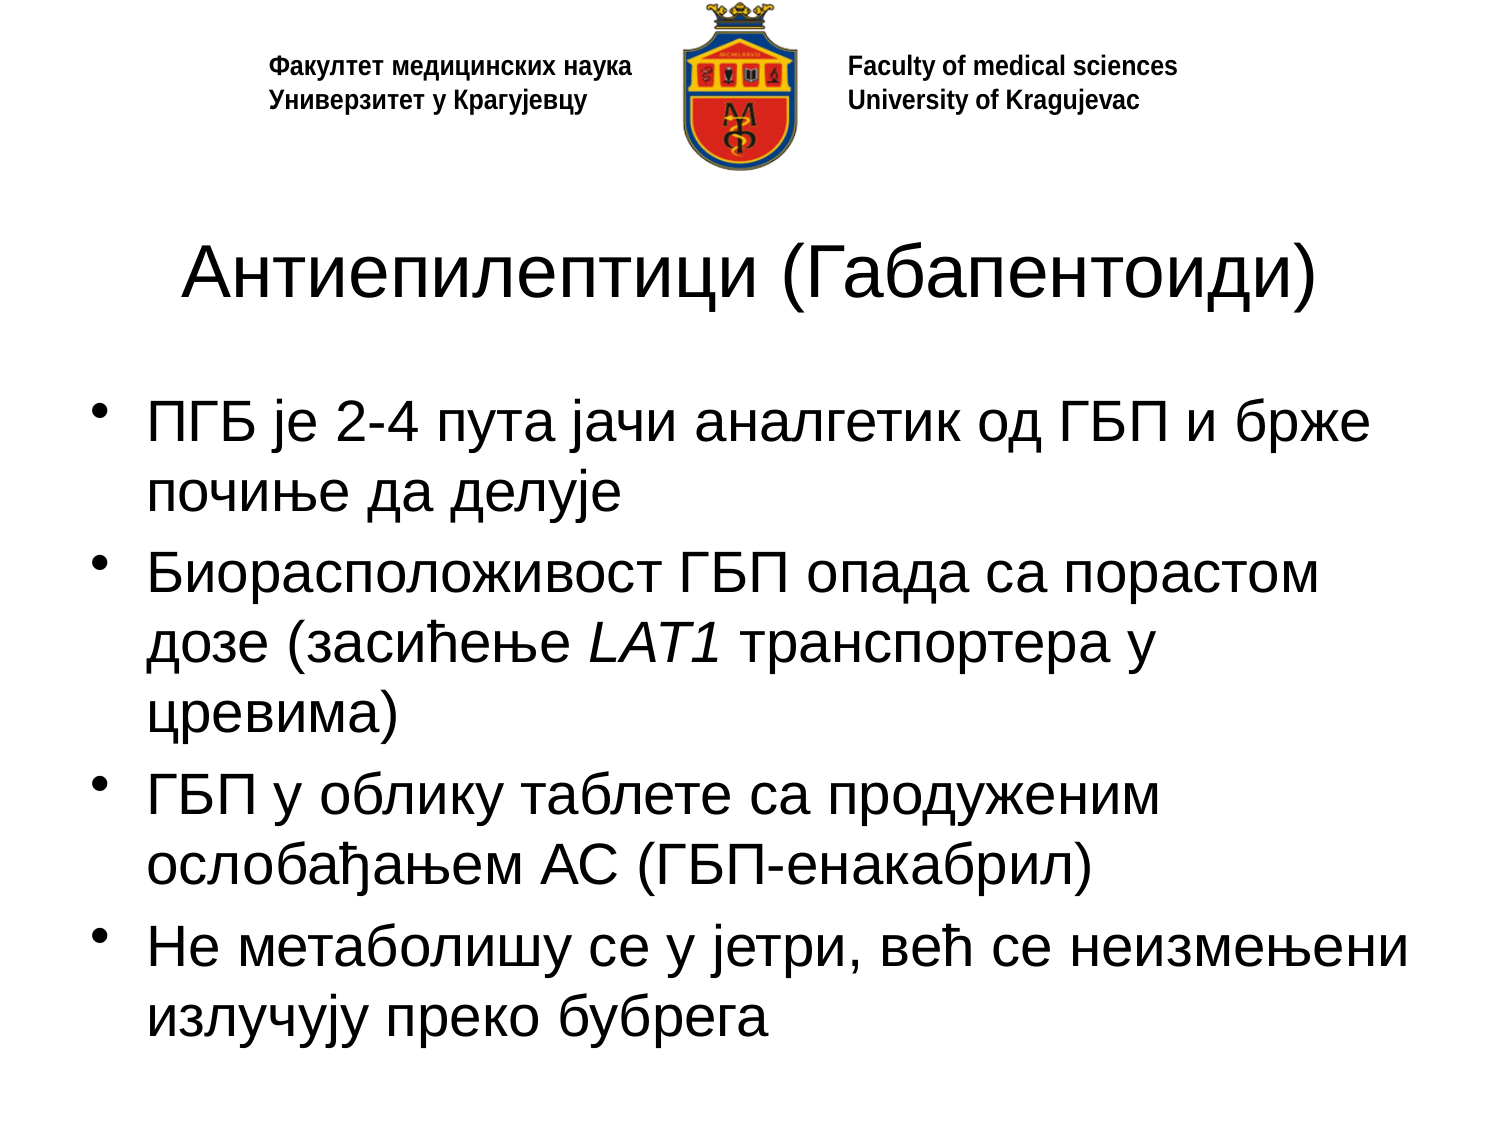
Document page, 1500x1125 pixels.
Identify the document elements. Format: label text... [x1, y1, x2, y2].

list ПГБ је 2-4 пута јачи аналгетик од ГБП и брже почиње да делује Биорасположивост ГБП опада са порастом дозе (засићење LAT1 транспортера у цревима) ГБП у облику таблете са продуженим ослобађањем АС (ГБП-енакабрил) Не метаболишу се у јетри, већ се неизмењени излучују преко бубрега [74, 374, 1436, 1118]
title Антиепилептици (Габапентоиди) [74, 173, 1426, 362]
